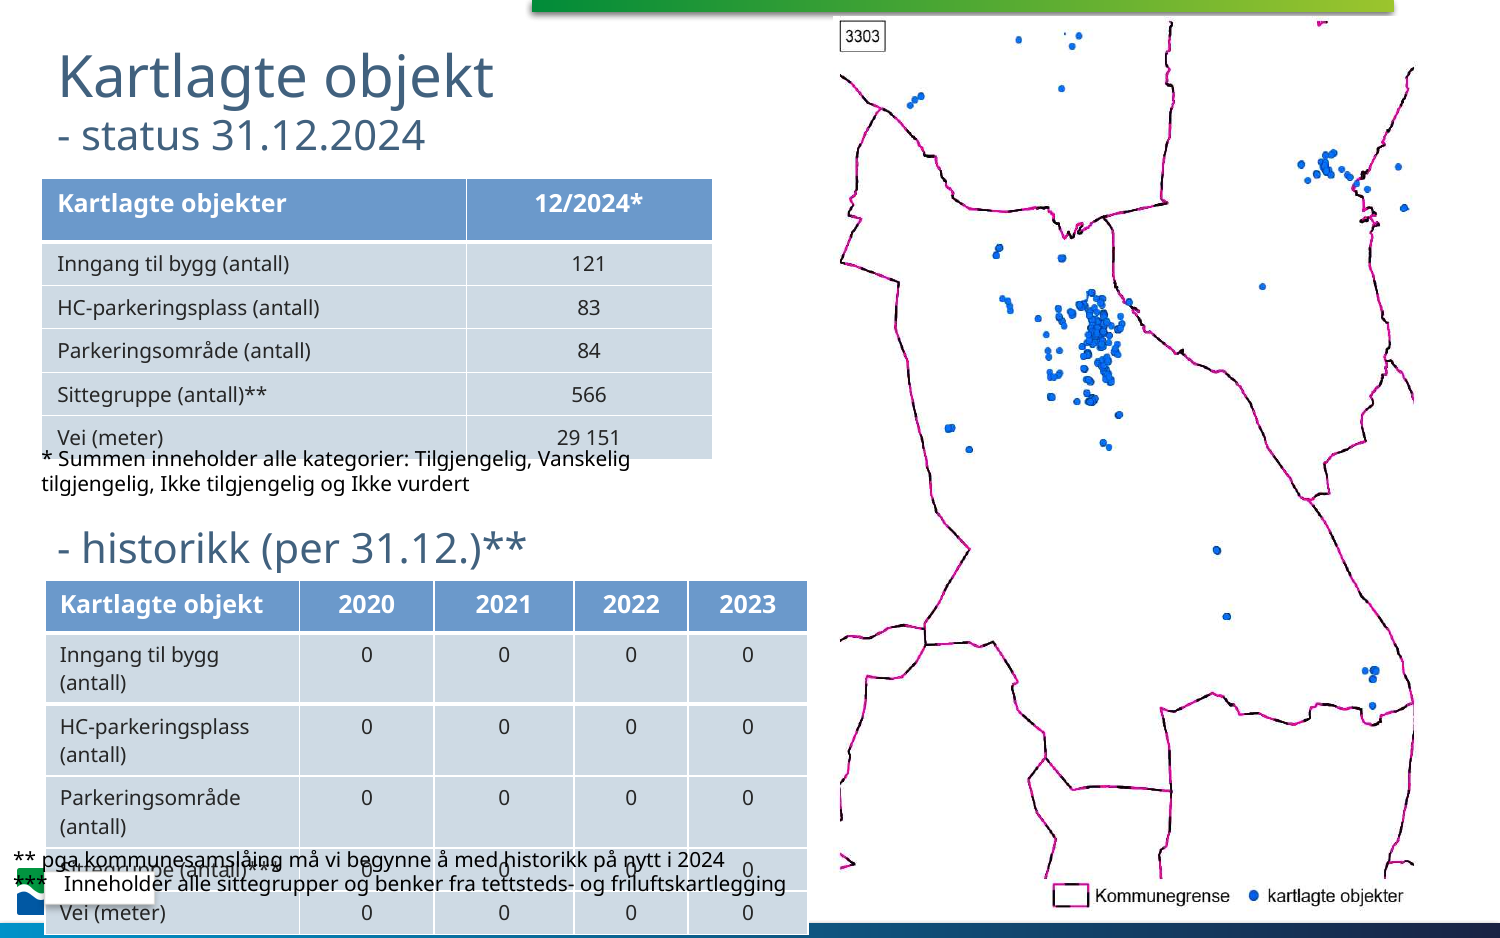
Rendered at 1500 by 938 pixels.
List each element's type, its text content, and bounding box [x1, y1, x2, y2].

table_cell 0 [575, 777, 687, 838]
table_cell HC-parkeringsplass (antall) [42, 286, 466, 328]
text_box * Summen inneholder alle kategorier: Tilgjengelig, Vanskelig tilgjengelig, Ikke tilgjengelig og Ikke vurdert [26, 438, 711, 504]
table_cell Inngang til bygg (antall) [42, 244, 466, 285]
table_header Kartlagte objekter [42, 179, 466, 240]
table_cell Vei (meter) [42, 416, 466, 438]
table_cell 0 [575, 904, 687, 934]
table_cell 0 [435, 706, 573, 775]
table_cell 0 [435, 635, 573, 702]
table_cell 0 [435, 777, 573, 838]
table_cell 0 [435, 904, 573, 934]
text_box ** pga kommunesamslåing må vi begynne å med historikk på nytt i 2024 *** Inneholder alle sittegrupper og benker fra tettsteds- og friluftskartlegging [0, 838, 802, 904]
table_cell 0 [575, 635, 687, 702]
table_cell 121 [467, 244, 712, 285]
table_cell Vei (meter) [46, 904, 299, 934]
table_cell 0 [689, 892, 807, 934]
table_cell 83 [467, 286, 712, 328]
table_cell 0 [300, 777, 433, 838]
table_cell 0 [689, 635, 807, 702]
table_cell 0 [300, 904, 433, 934]
table_header 2022 [575, 581, 687, 631]
text_box Kartlagte objekt - status 31.12.2024 [42, 24, 828, 167]
table_header 2020 [300, 581, 433, 631]
table_cell 566 [467, 373, 712, 415]
table_cell 0 [689, 777, 807, 847]
table_cell Parkeringsområde (antall) [46, 777, 299, 838]
table_cell 0 [300, 706, 433, 775]
table_cell HC-parkeringsplass (antall) [46, 706, 299, 775]
text_box - historikk (per 31.12.)** [42, 496, 828, 580]
table_cell 0 [802, 849, 807, 890]
table_cell Sittegruppe (antall)** [42, 373, 466, 415]
table_cell 29 151 [467, 416, 712, 459]
table_cell Inngang til bygg (antall) [46, 635, 299, 702]
table_cell 0 [575, 706, 687, 775]
table_header 2023 [689, 581, 807, 631]
table_cell 0 [689, 706, 807, 775]
table_cell 0 [300, 635, 433, 702]
table_header 2021 [435, 581, 573, 631]
picture [833, 16, 1419, 913]
table_header 12/2024* [467, 179, 712, 240]
table_cell Parkeringsområde (antall) [42, 329, 466, 372]
table_cell 84 [467, 329, 712, 372]
table_header Kartlagte objekt [46, 581, 299, 631]
